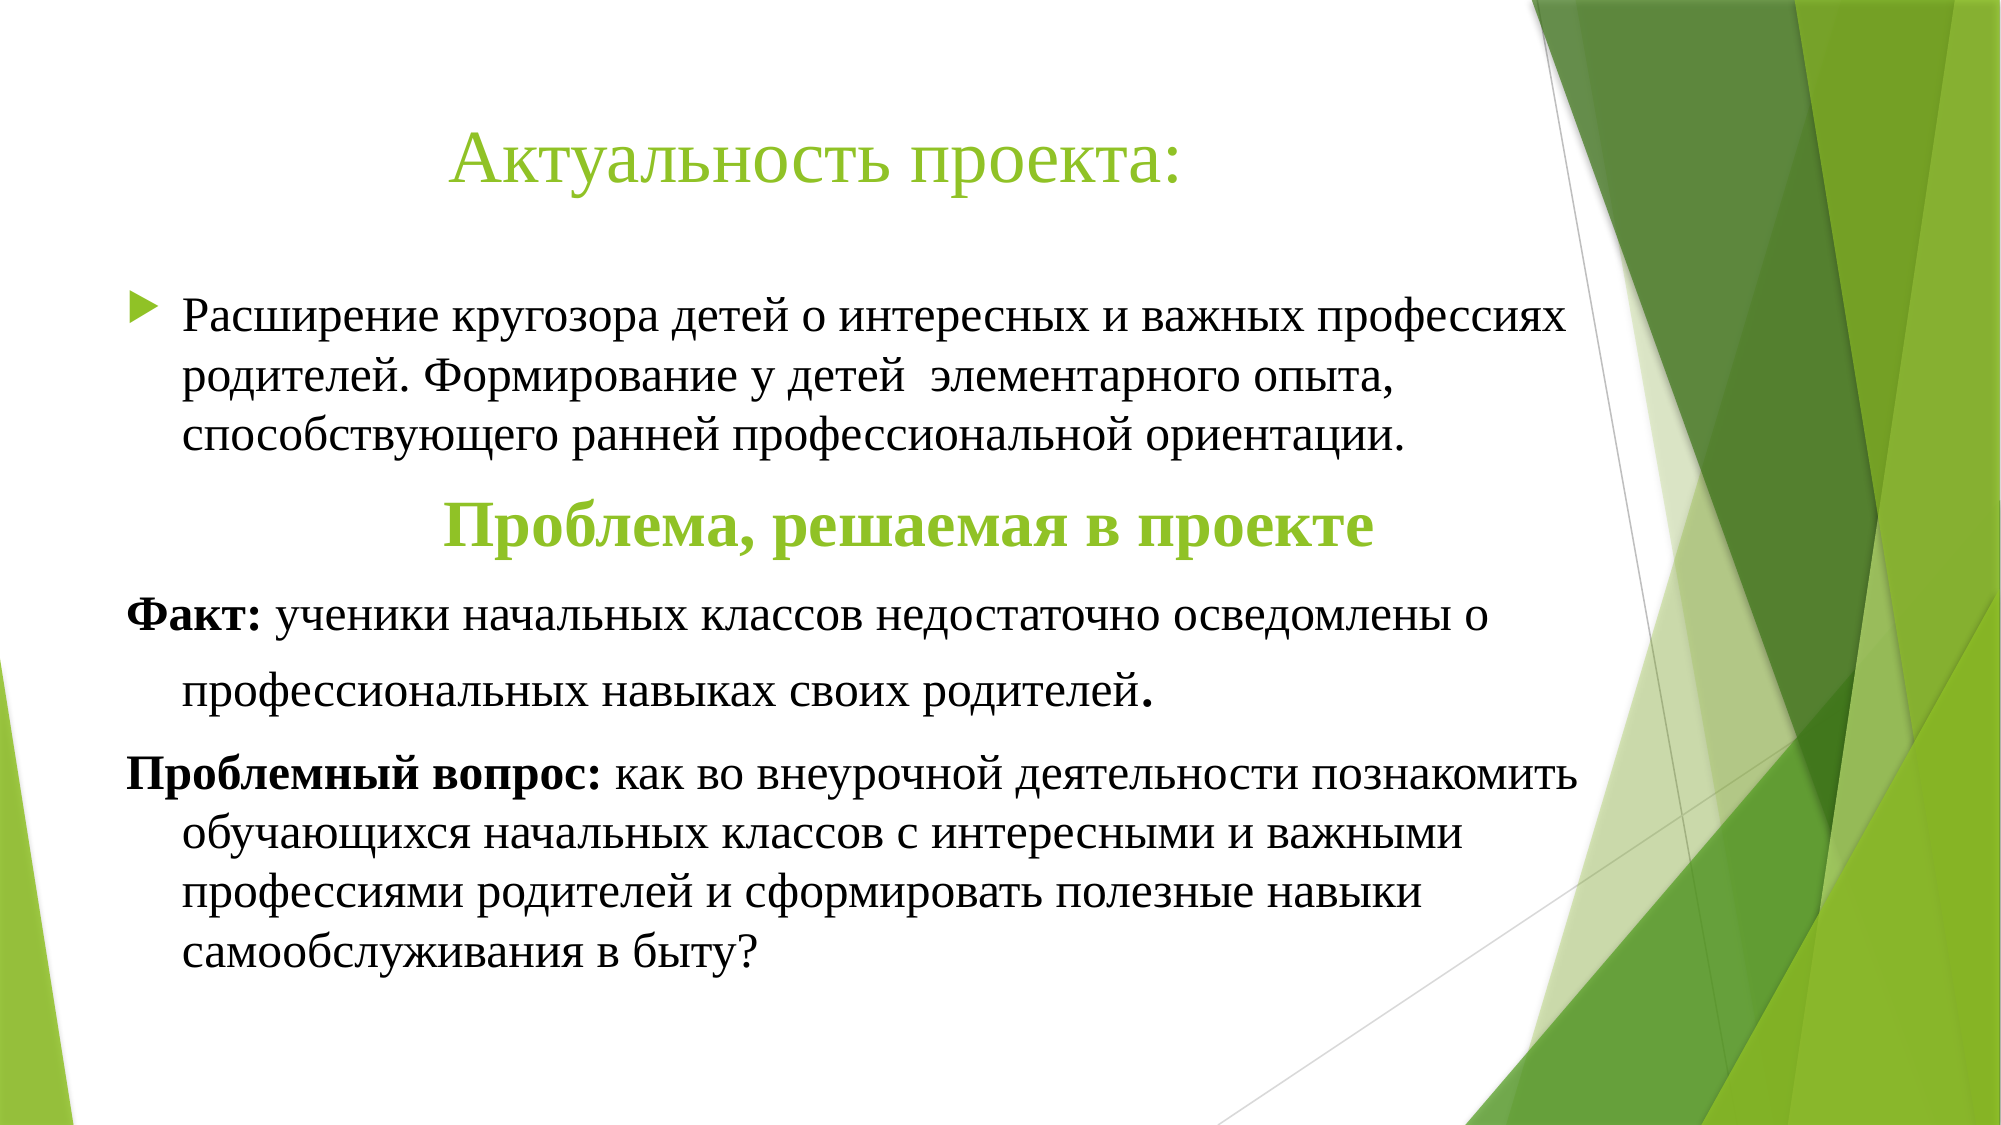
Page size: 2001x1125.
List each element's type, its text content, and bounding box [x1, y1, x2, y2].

title Актуальность проекта: [111, 99, 1522, 274]
list Расширение кругозора детей о интересных и важных профессиях родителей. Формирование у детей элементарного опыта, способствующего ранней профессиональной ориентации. Проблема, решаемая в проекте Факт: ученики начальных классов недостаточно осведомлены о профессиональных навыках своих родителей. Проблемный вопрос: как во внеурочной деятельности познакомить обучающихся начальных классов с интересными и важными профессиями родителей и сформировать полезные навыки самообслуживания в быту? [111, 274, 1708, 991]
